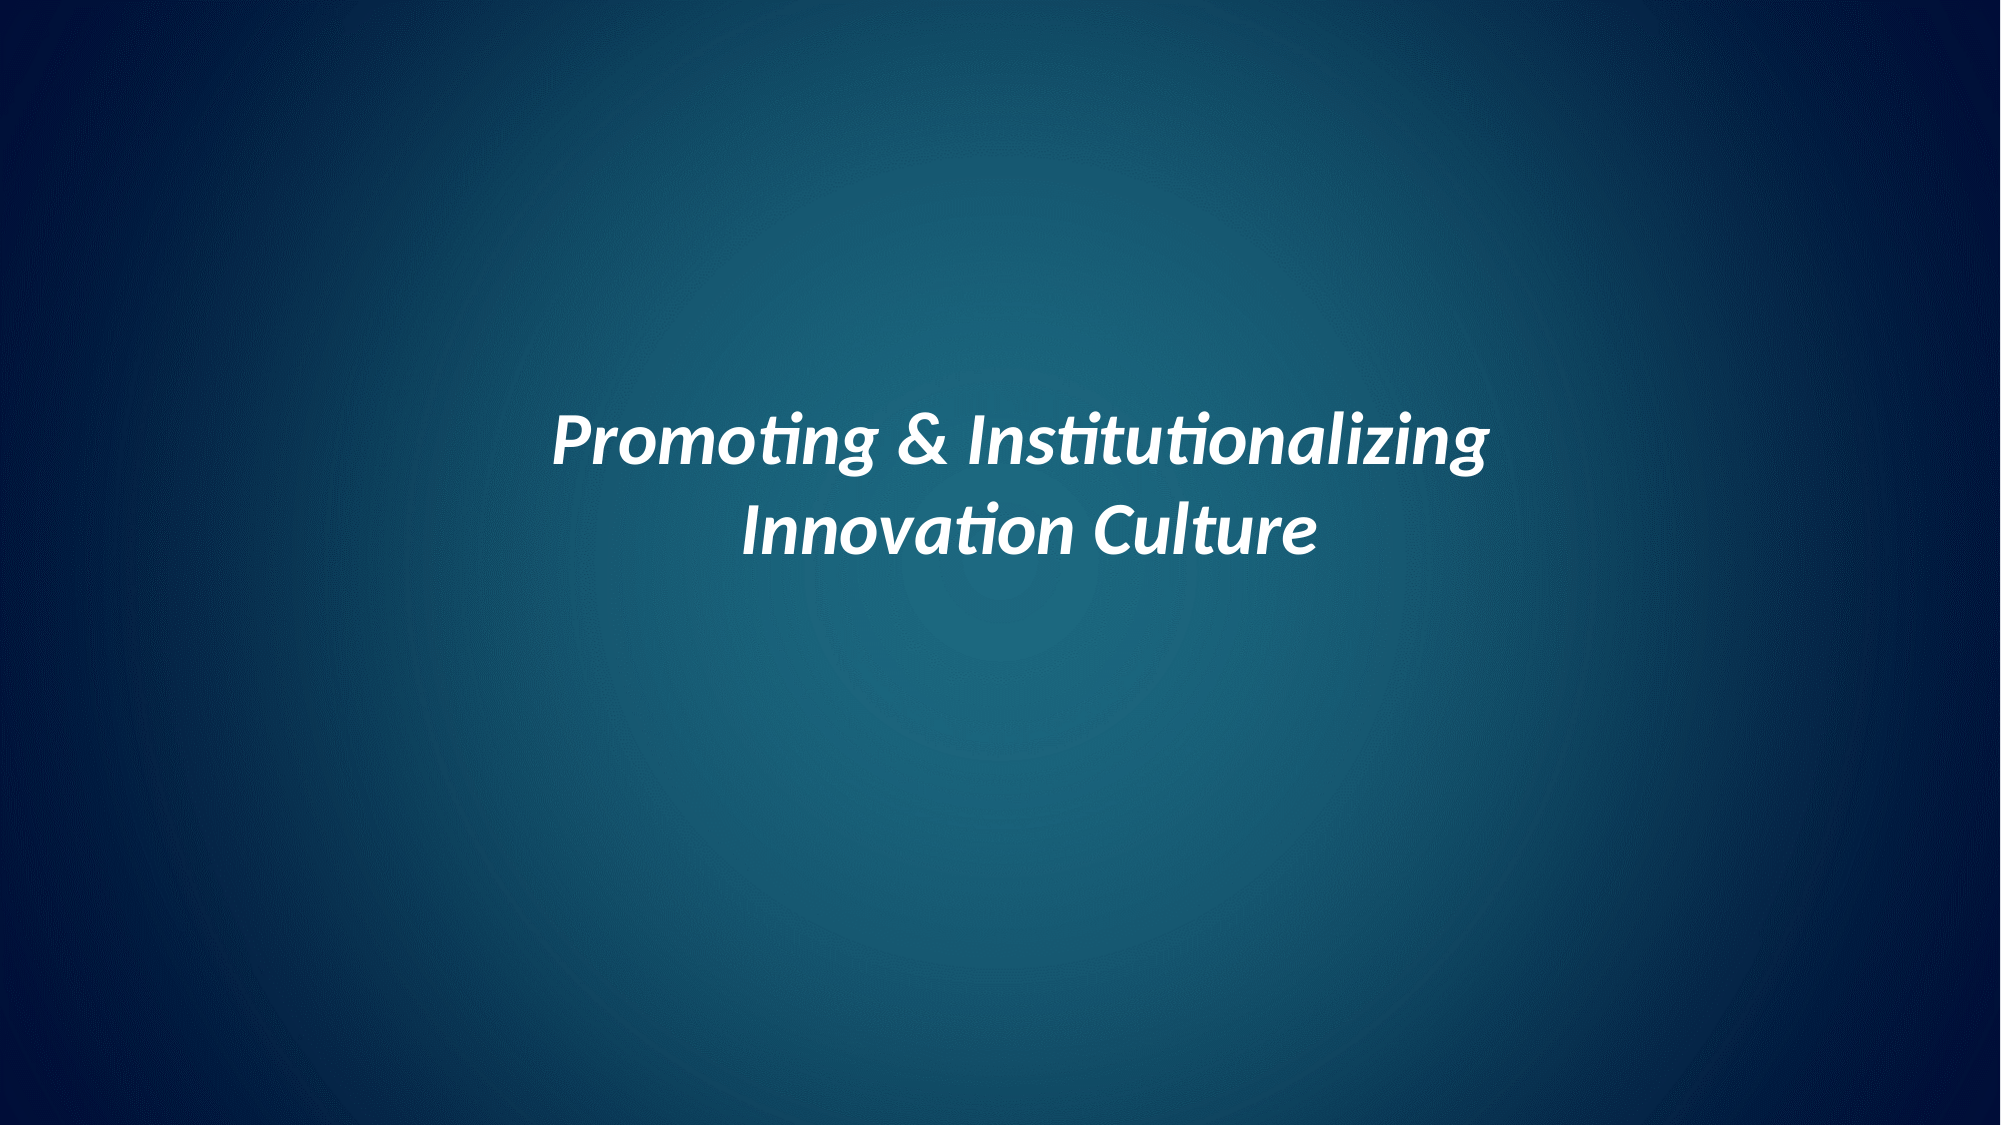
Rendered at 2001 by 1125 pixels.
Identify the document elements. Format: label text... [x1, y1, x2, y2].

text_box Promoting & Institutionalizing Innovation Culture [518, 381, 1542, 577]
picture [0, 0, 2001, 1125]
